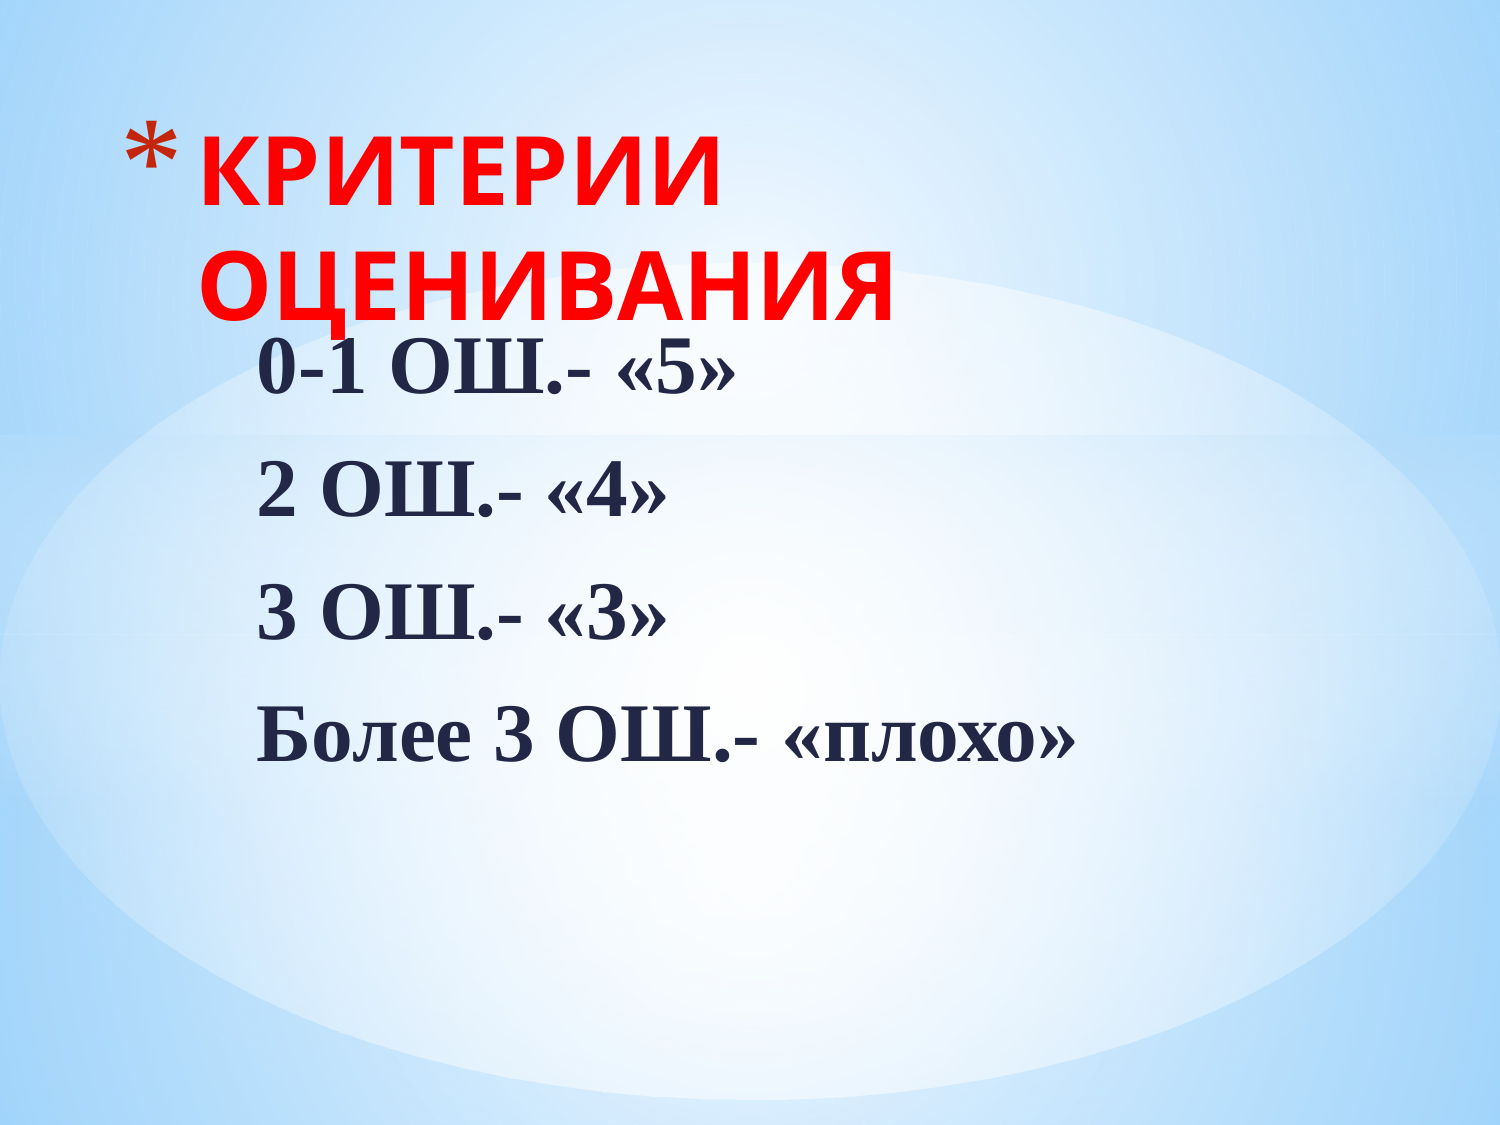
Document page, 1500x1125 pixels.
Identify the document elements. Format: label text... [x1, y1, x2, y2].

title КРИТЕРИИ ОЦЕНИВАНИЯ [76, 101, 1424, 303]
subtitle 0-1 ОШ.- «5» 2 ОШ.- «4» 3 ОШ.- «3» Более 3 ОШ.- «плохо» [241, 303, 1167, 974]
